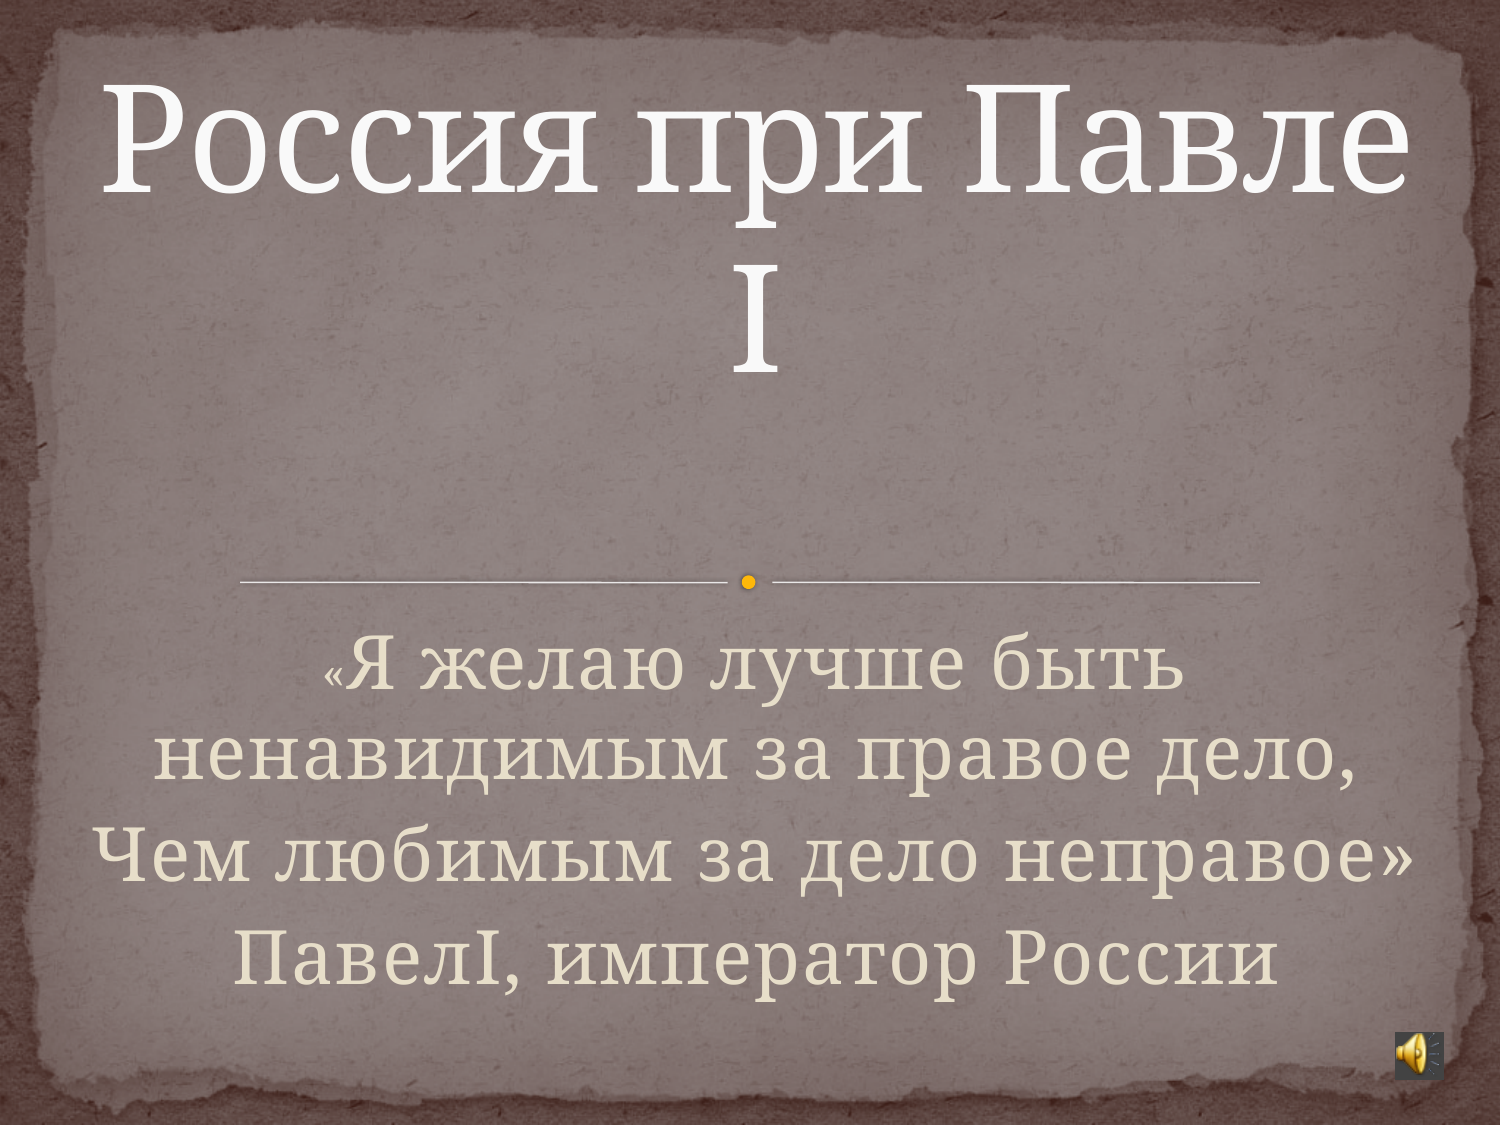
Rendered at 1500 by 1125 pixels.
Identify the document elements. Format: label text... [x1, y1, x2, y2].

title Россия при Павле I [74, 105, 1438, 411]
subtitle «Я желаю лучше быть ненавидимым за правое дело, Чем любимым за дело неправое» ПавелI, император России [75, 606, 1438, 1020]
slide_number 1 [1379, 1014, 1480, 1089]
picture [1396, 1033, 1443, 1080]
